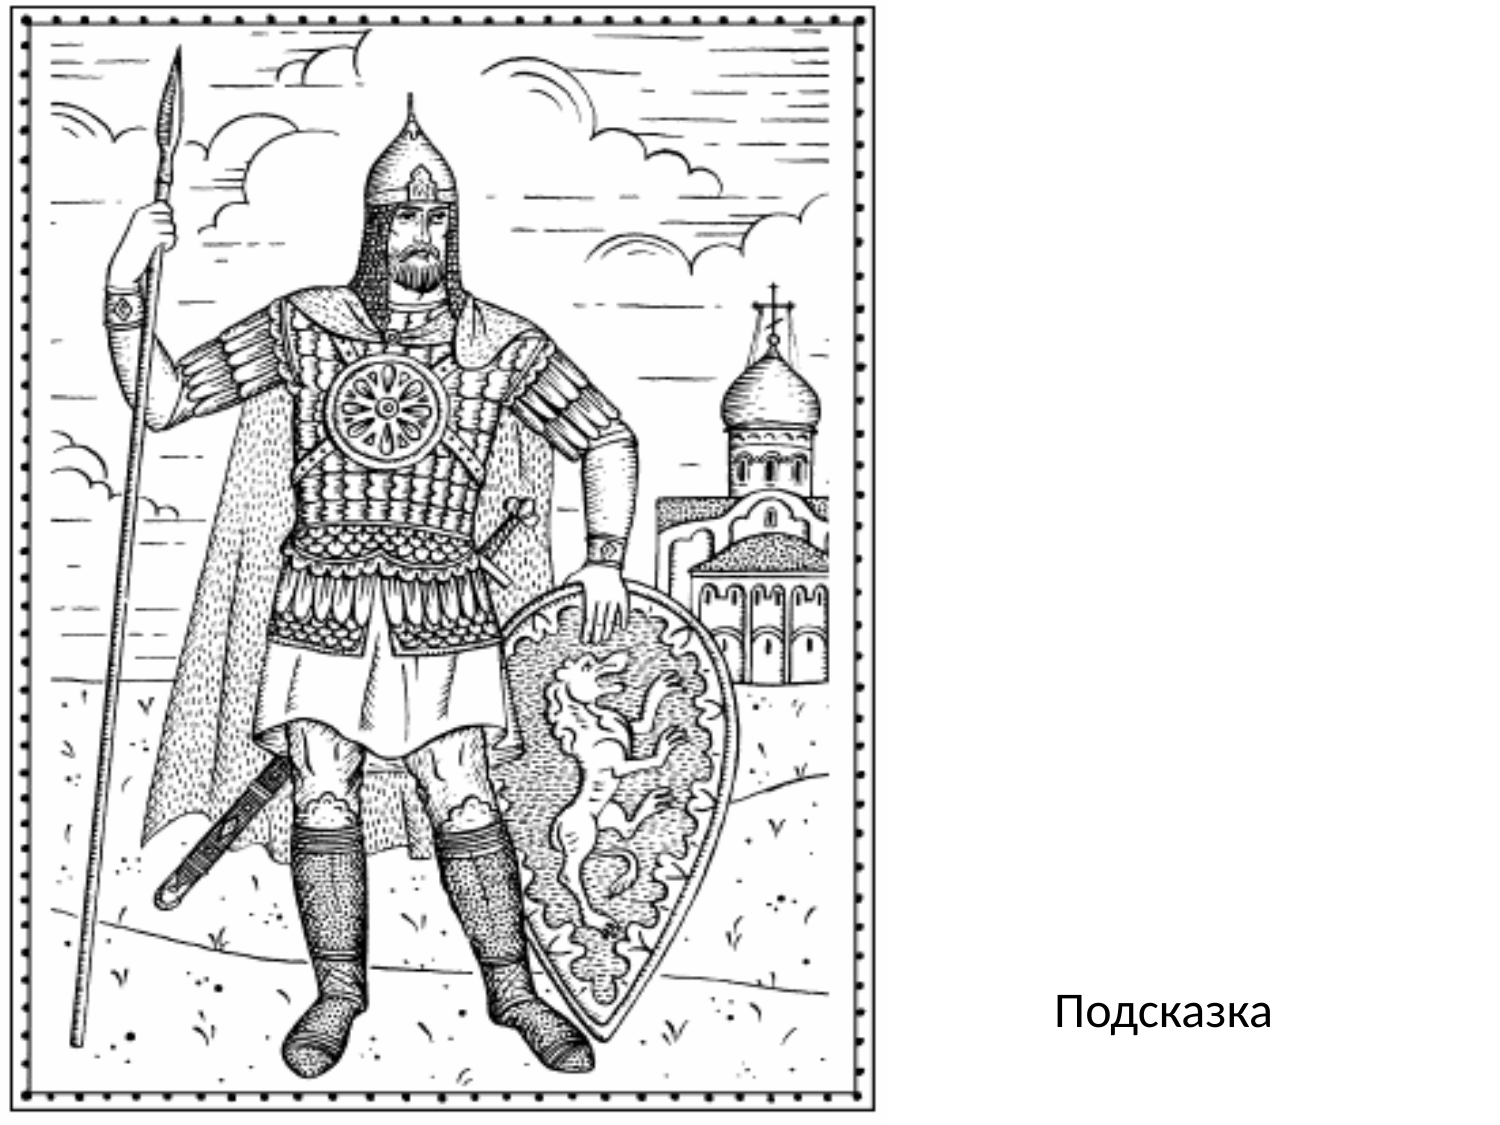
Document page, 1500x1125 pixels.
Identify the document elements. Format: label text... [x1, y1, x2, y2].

title Подсказка [902, 949, 1425, 1067]
picture [0, 0, 887, 1125]
